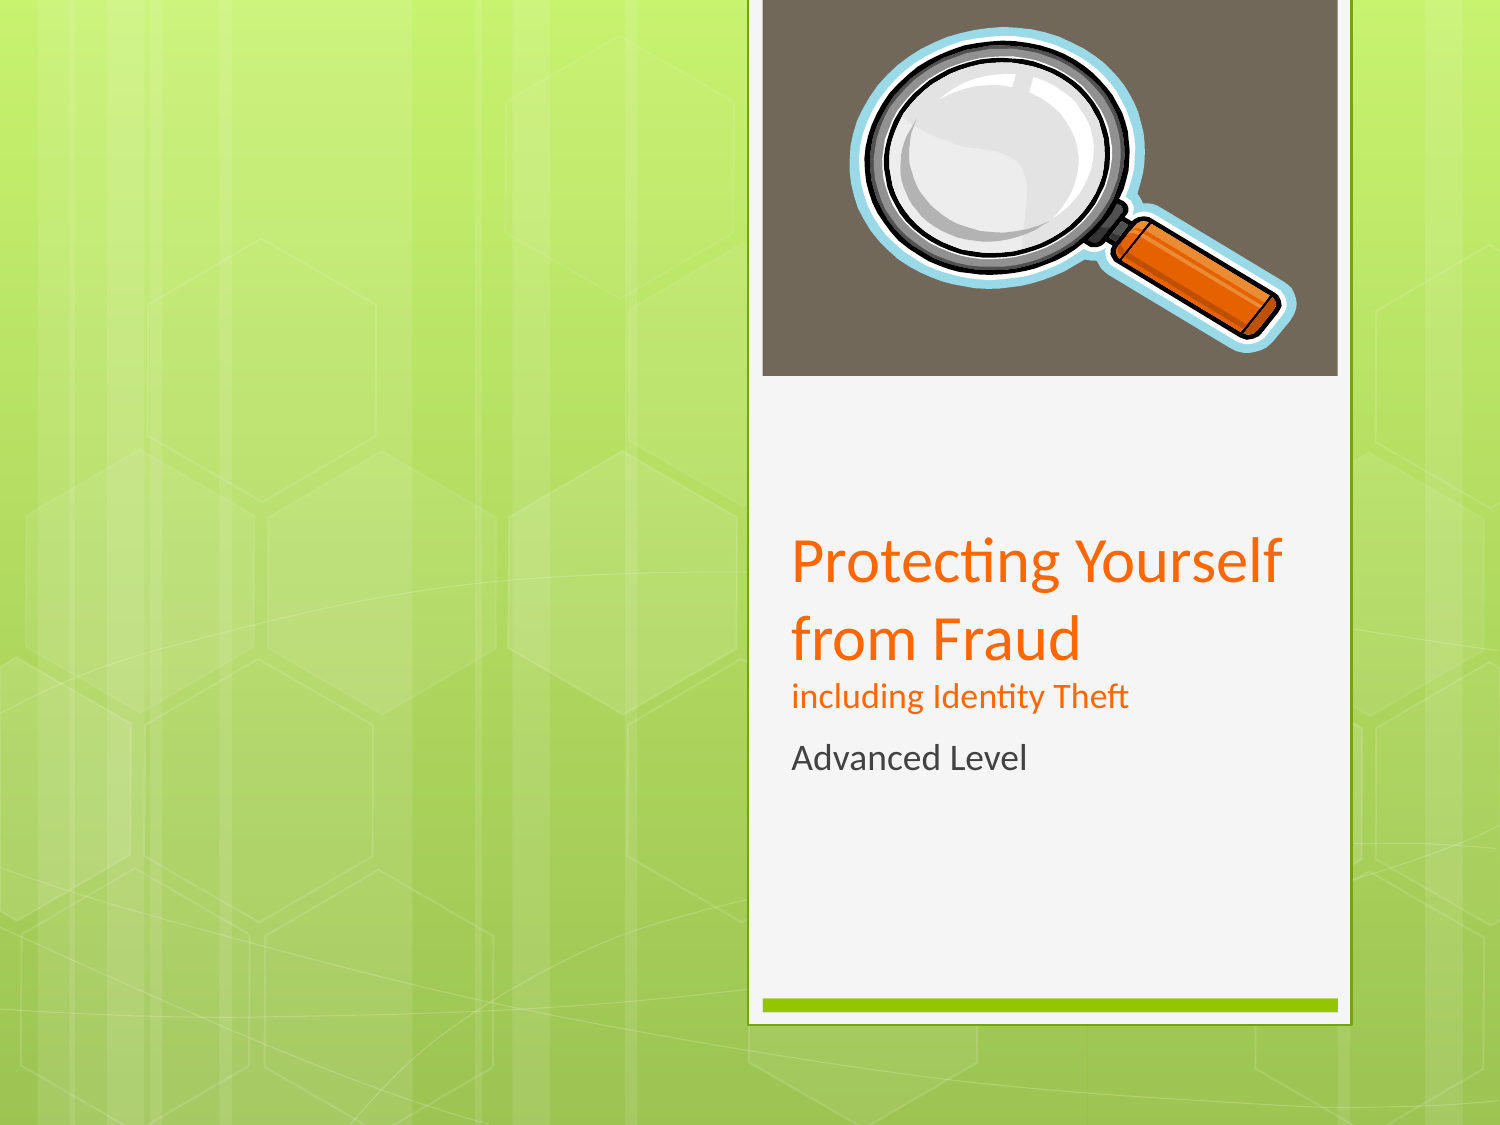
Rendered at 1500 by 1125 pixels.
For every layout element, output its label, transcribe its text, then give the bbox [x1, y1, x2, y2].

subtitle Advanced Level [776, 725, 1320, 933]
title Protecting Yourself from Fraud including Identity Theft [776, 444, 1320, 724]
